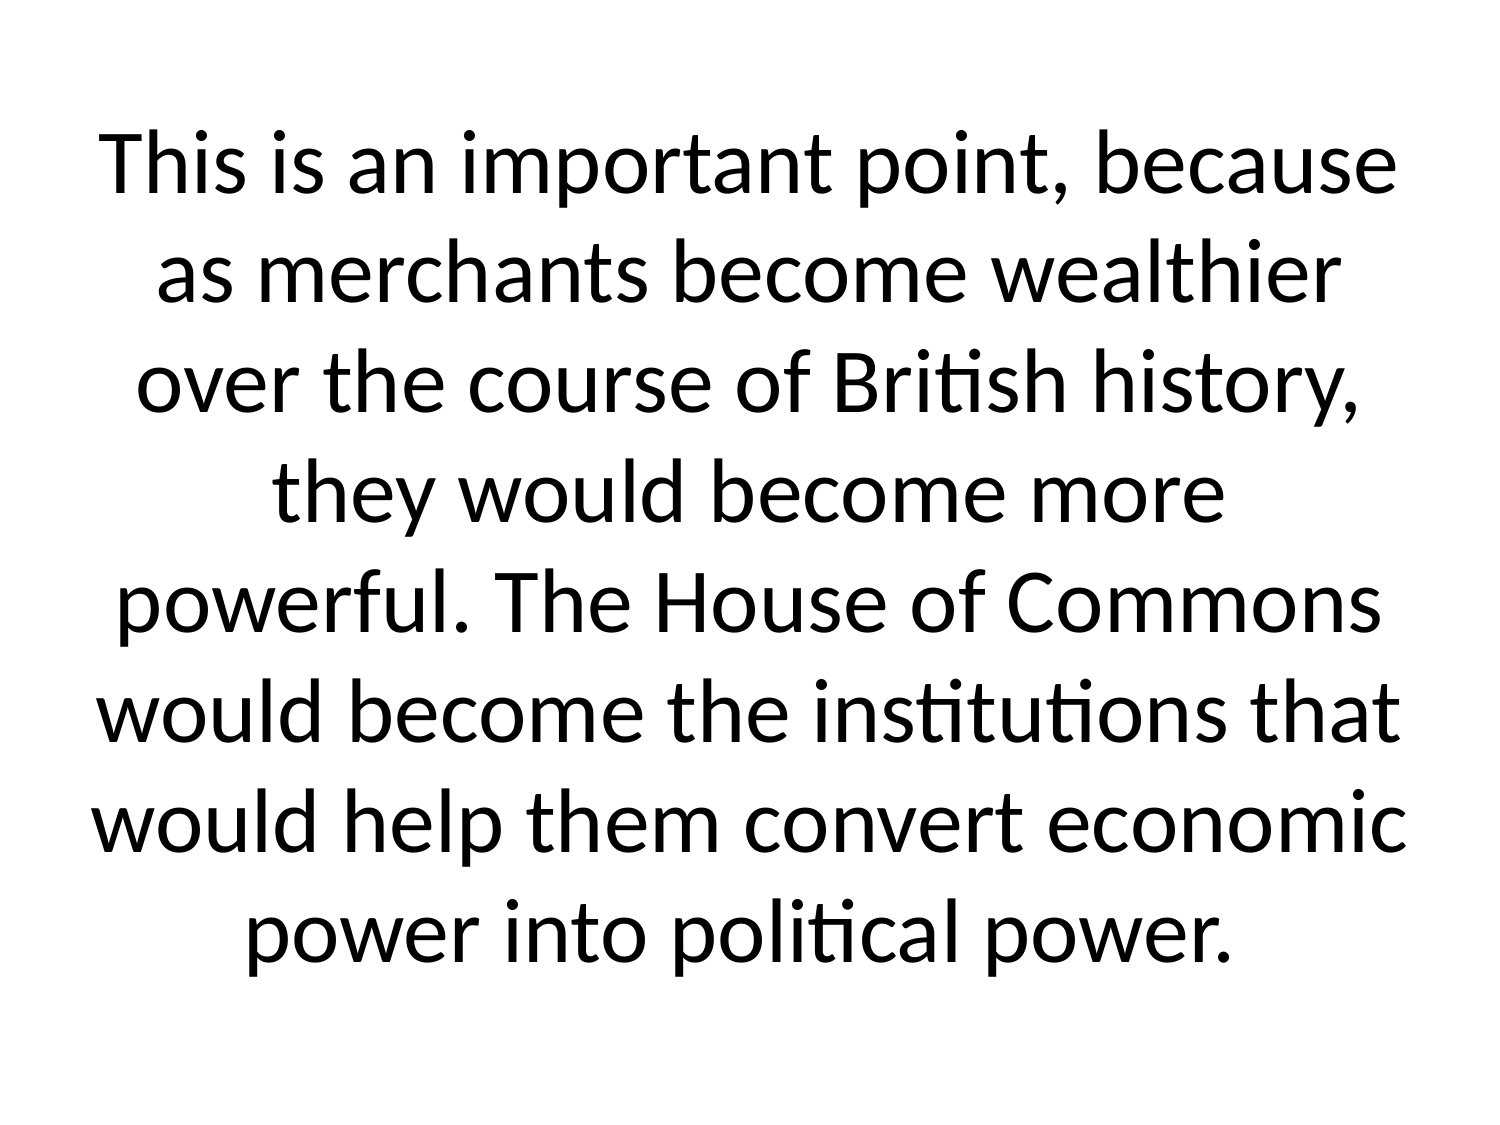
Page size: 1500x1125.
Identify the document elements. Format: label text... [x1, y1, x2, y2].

title This is an important point, because as merchants become wealthier over the course of British history, they would become more powerful. The House of Commons would become the institutions that would help them convert economic power into political power. [74, 44, 1426, 1038]
